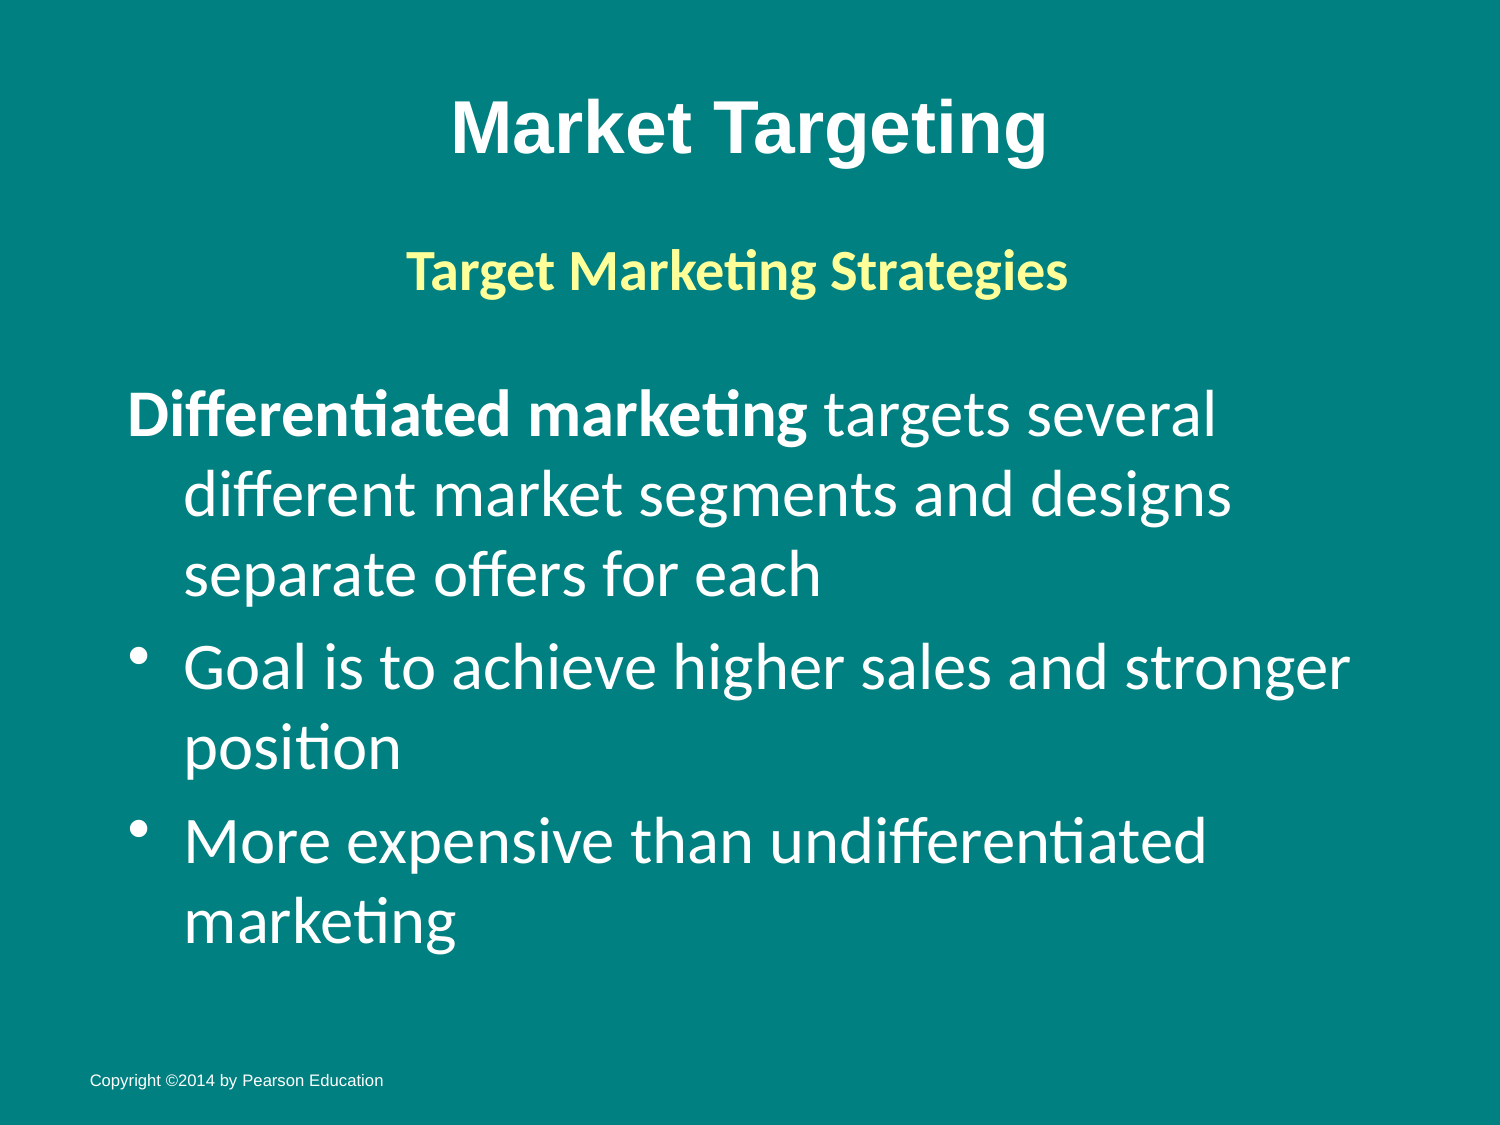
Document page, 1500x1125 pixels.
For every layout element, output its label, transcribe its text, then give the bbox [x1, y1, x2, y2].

title Market Targeting [112, 37, 1388, 226]
list Differentiated marketing targets several different market segments and designs separate offers for each Goal is to achieve higher sales and stronger position More expensive than undifferentiated marketing [112, 362, 1388, 1038]
text_box Copyright ©2014 by Pearson Education [74, 1062, 825, 1098]
list Target Marketing Strategies [149, 224, 1326, 288]
